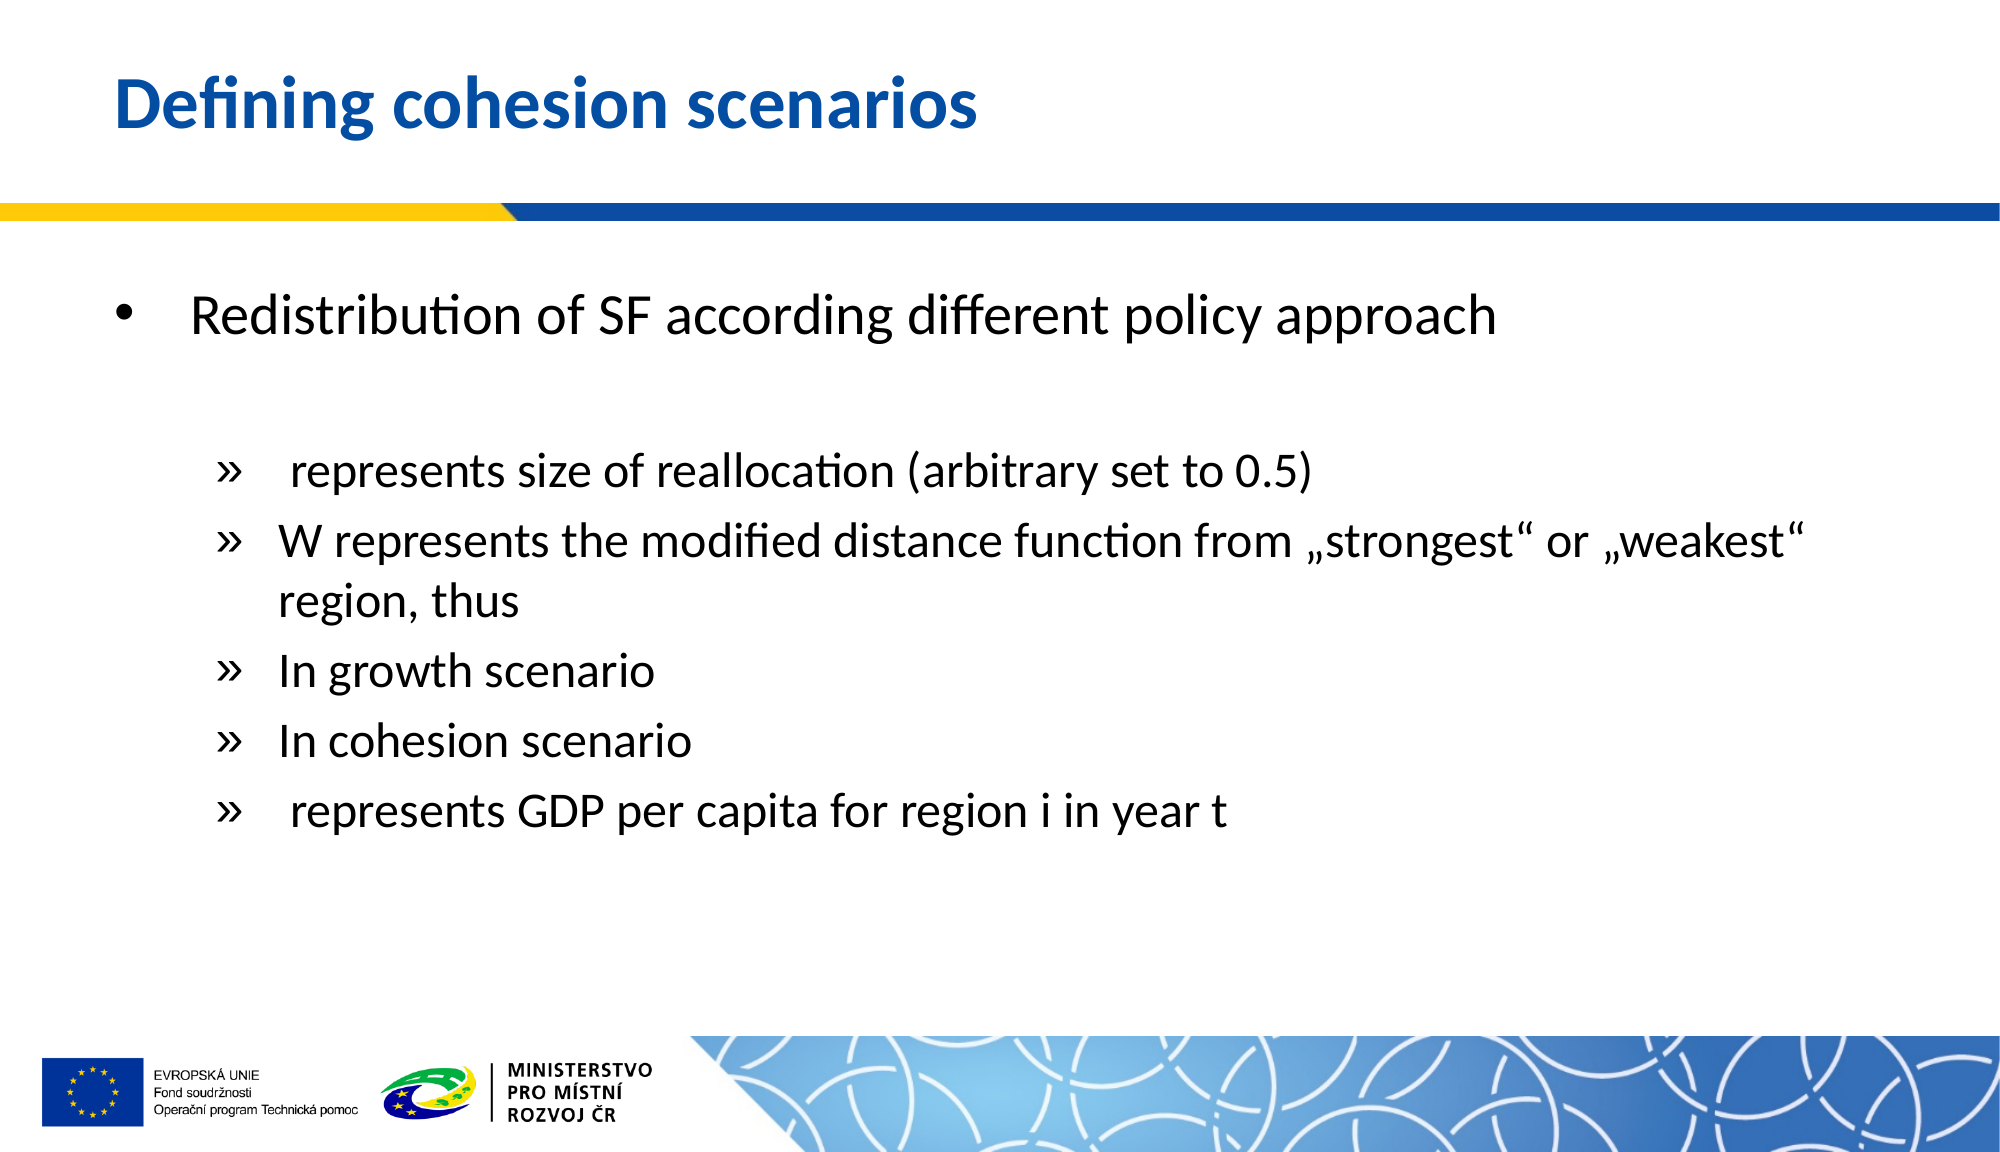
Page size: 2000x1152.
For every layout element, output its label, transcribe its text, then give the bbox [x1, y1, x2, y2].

picture [19, 1035, 674, 1149]
picture [680, 1036, 2000, 1152]
title Defining cohesion scenarios [99, 46, 1900, 198]
picture [0, 203, 2000, 221]
